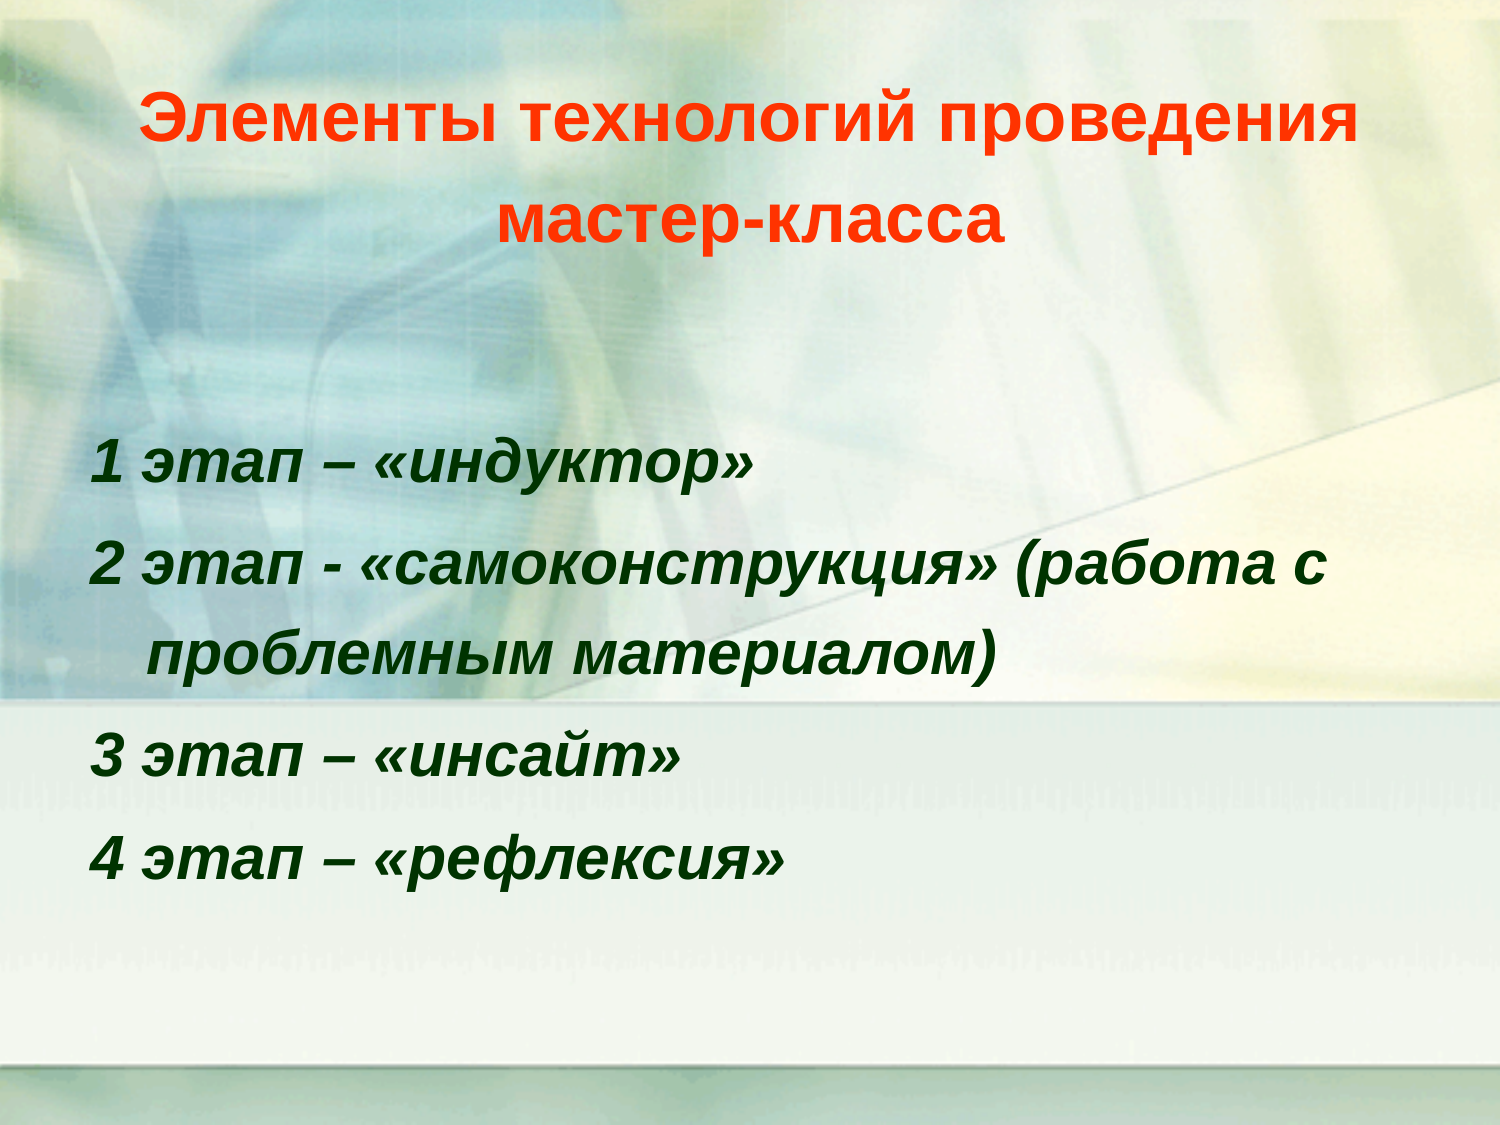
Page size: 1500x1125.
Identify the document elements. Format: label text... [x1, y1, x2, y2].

picture [0, 0, 1500, 1125]
list 1 этап – «индуктор» 2 этап - «самоконструкция» (работа с проблемным материалом) 3 этап – «инсайт» 4 этап – «рефлексия» [74, 396, 1426, 1006]
title Элементы технологий проведения мастер-класса [74, 44, 1426, 351]
